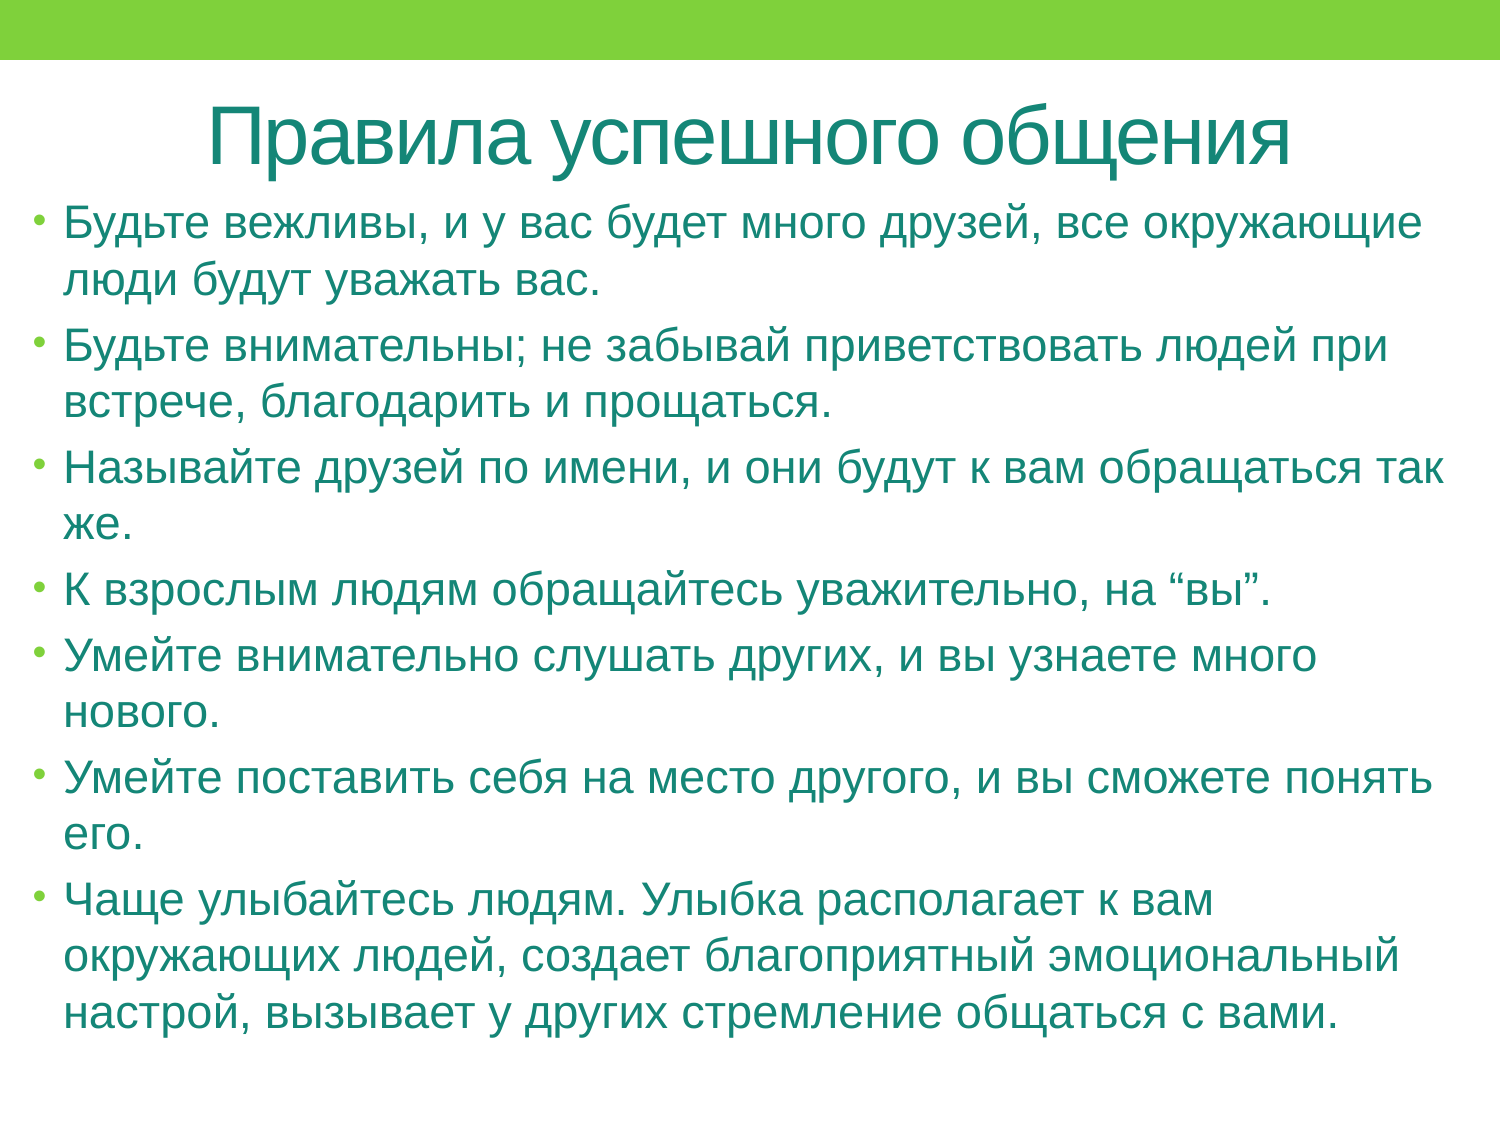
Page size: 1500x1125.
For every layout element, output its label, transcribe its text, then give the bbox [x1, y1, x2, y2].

title Правила успешного общения [75, 66, 1425, 184]
list Будьте вежливы, и у вас будет много друзей, все окружающие люди будут уважать вас. Будьте внимательны; не забывай приветствовать людей при встрече, благодарить и прощаться. Называйте друзей по имени, и они будут к вам обращаться так же. К взрослым людям обращайтесь уважительно, на “вы”. Умейте внимательно слушать других, и вы узнаете много нового. Умейте поставить себя на место другого, и вы сможете понять его. Чаще улыбайтесь людям. Улыбка располагает к вам окружающих людей, создает благоприятный эмоциональный настрой, вызывает у других стремление общаться с вами. [17, 184, 1483, 1063]
